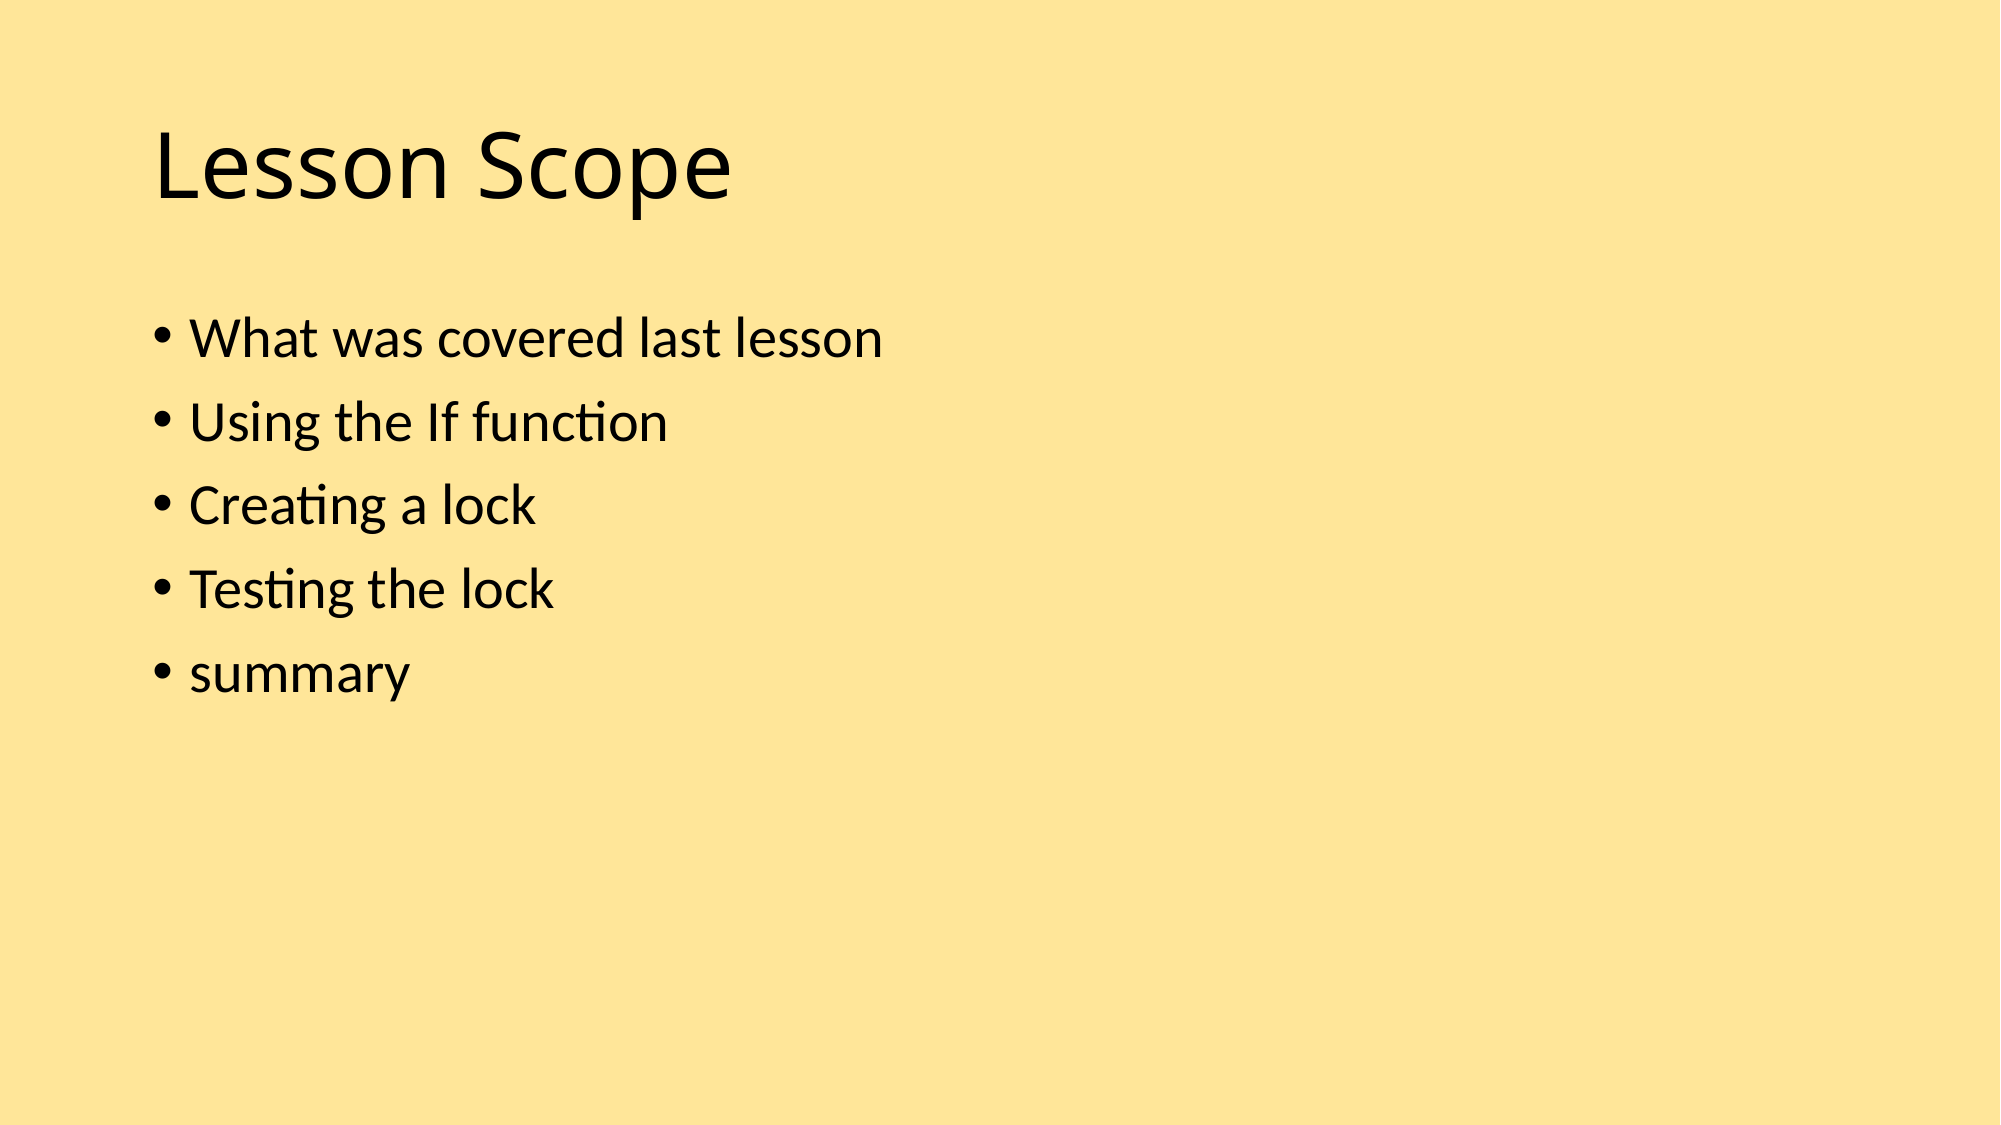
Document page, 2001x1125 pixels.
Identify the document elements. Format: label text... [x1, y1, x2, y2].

title Lesson Scope [137, 59, 1863, 278]
list What was covered last lesson Using the If function Creating a lock Testing the lock summary [137, 299, 1863, 1014]
